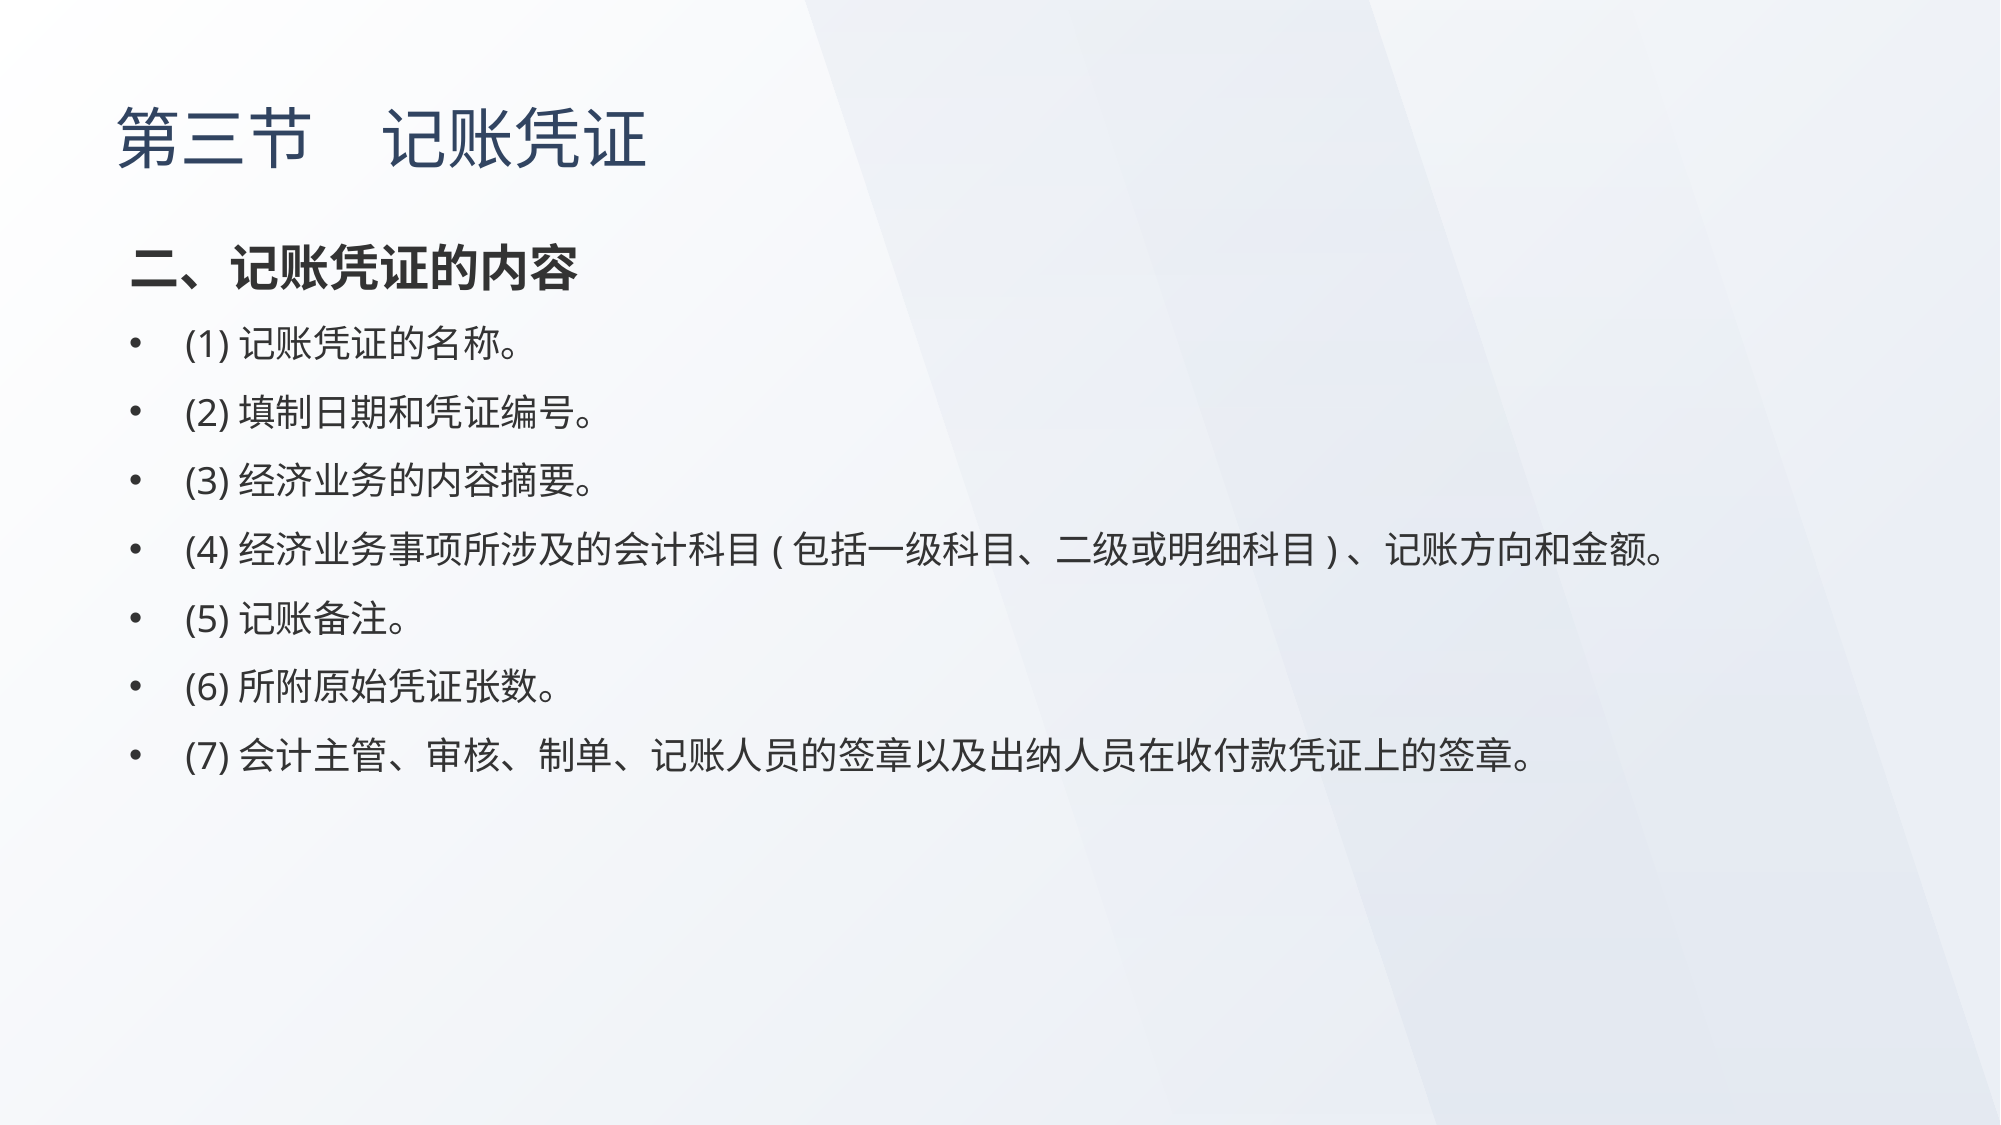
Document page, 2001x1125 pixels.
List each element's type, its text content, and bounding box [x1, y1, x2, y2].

title 第三节 记账凭证 [114, 59, 1886, 178]
text_box 二、记账凭证的内容 (1)记账凭证的名称。 (2)填制日期和凭证编号。 (3)经济业务的内容摘要。 (4)经济业务事项所涉及的会计科目(包括一级科目、二级或明细科目)、记账方向和金额。 (5)记账备注。 (6)所附原始凭证张数。 (7)会计主管、审核、制单、记账人员的签章以及出纳人员在收付款凭证上的签章。 [114, 213, 1886, 1013]
